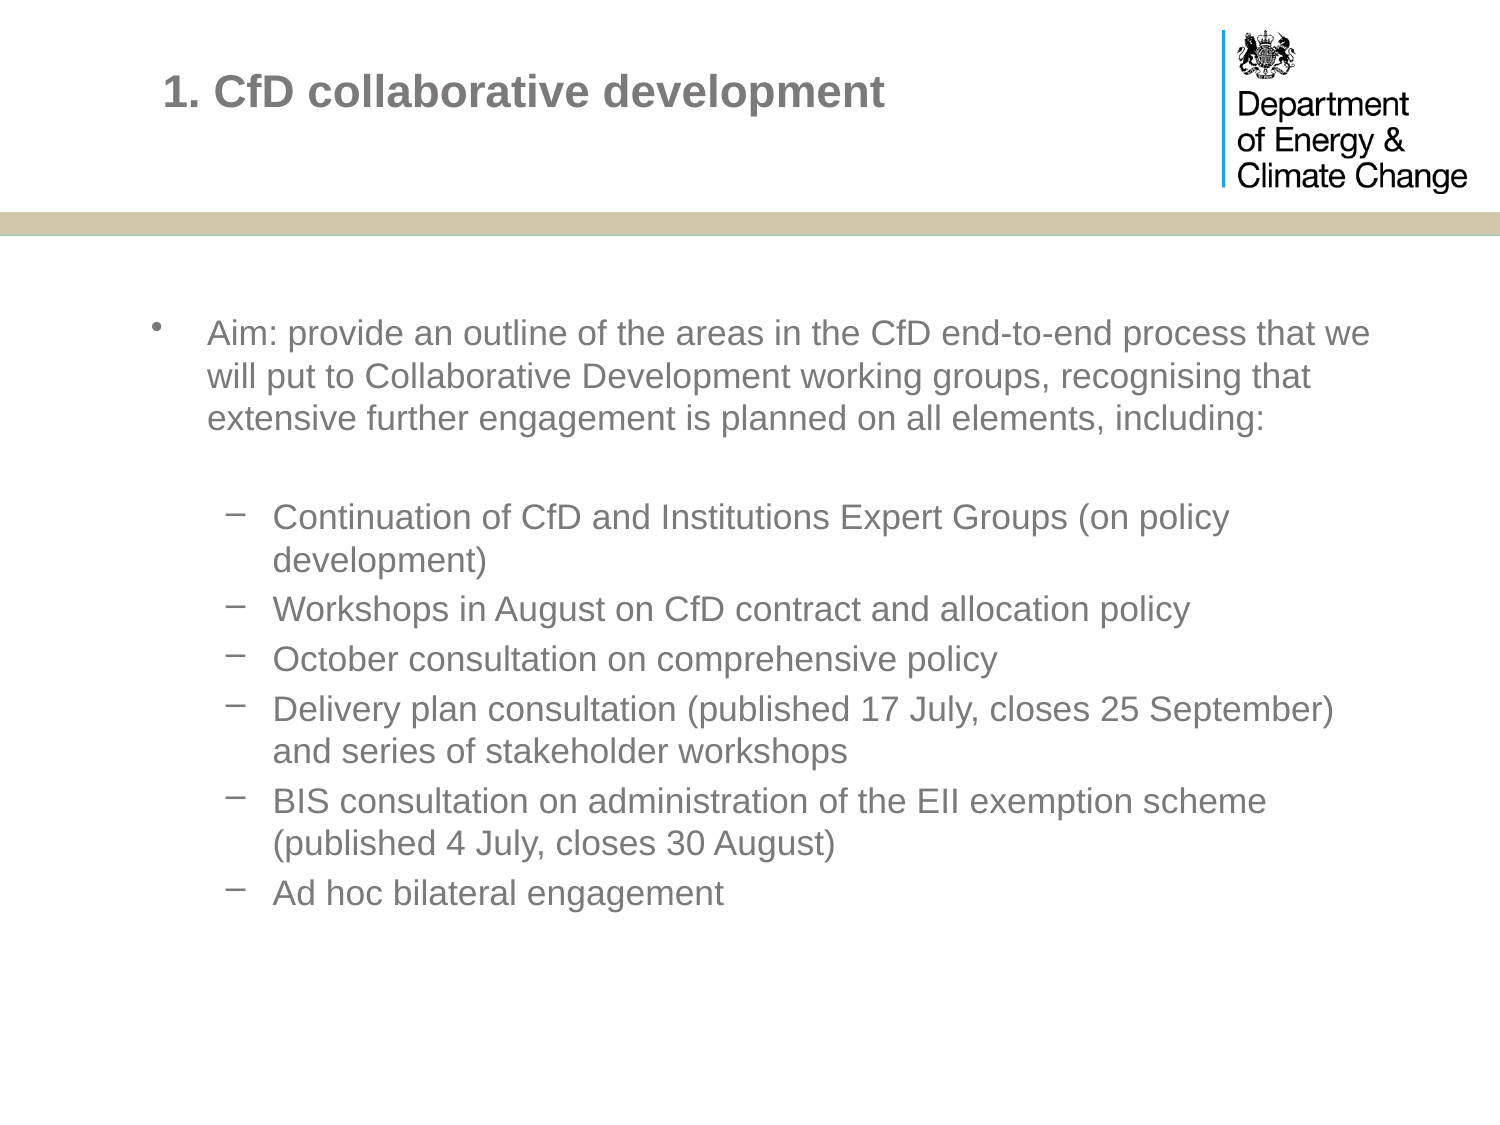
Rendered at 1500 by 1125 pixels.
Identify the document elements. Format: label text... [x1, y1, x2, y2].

title 1. CfD collaborative development [147, 54, 1034, 138]
picture [1222, 30, 1467, 194]
picture [0, 208, 1500, 236]
list Aim: provide an outline of the areas in the CfD end-to-end process that we will put to Collaborative Development working groups, recognising that extensive further engagement is planned on all elements, including: Continuation of CfD and Institutions Expert Groups (on policy development) Workshops in August on CfD contract and allocation policy October consultation on comprehensive policy Delivery plan consultation (published 17 July, closes 25 September) and series of stakeholder workshops BIS consultation on administration of the EII exemption scheme (published 4 July, closes 30 August) Ad hoc bilateral engagement [135, 302, 1389, 965]
